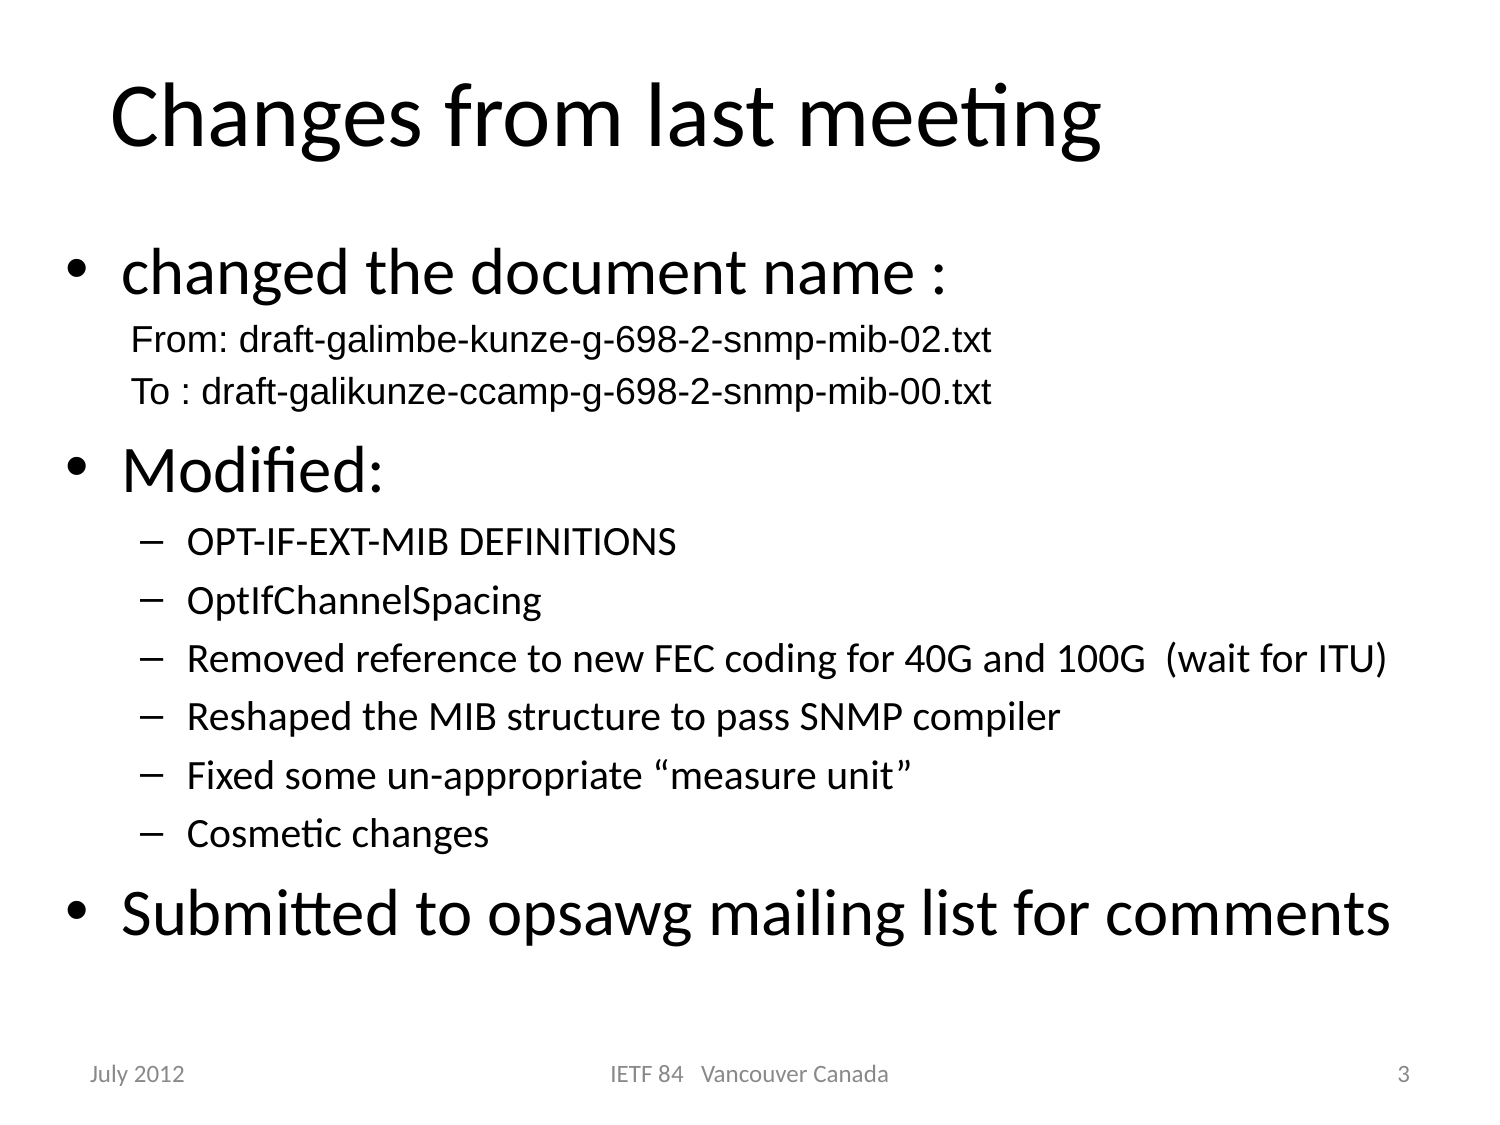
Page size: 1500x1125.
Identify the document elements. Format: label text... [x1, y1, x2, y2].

title Changes from last meeting [74, 44, 1426, 176]
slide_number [75, 1042, 425, 1103]
footer IETF 84 Vancouver Canada [512, 1042, 988, 1103]
slide_number 3 [1074, 1042, 1425, 1103]
list changed the document name : From: draft-galimbe-kunze-g-698-2-snmp-mib-02.txt To : draft-galikunze-ccamp-g-698-2-snmp-mib-00.txt Modified: OPT-IF-EXT-MIB DEFINITIONS OptIfChannelSpacing Removed reference to new FEC coding for 40G and 100G (wait for ITU) Reshaped the MIB structure to pass SNMP compiler Fixed some un-appropriate “measure unit” Cosmetic changes Submitted to opsawg mailing list for comments [49, 219, 1476, 963]
